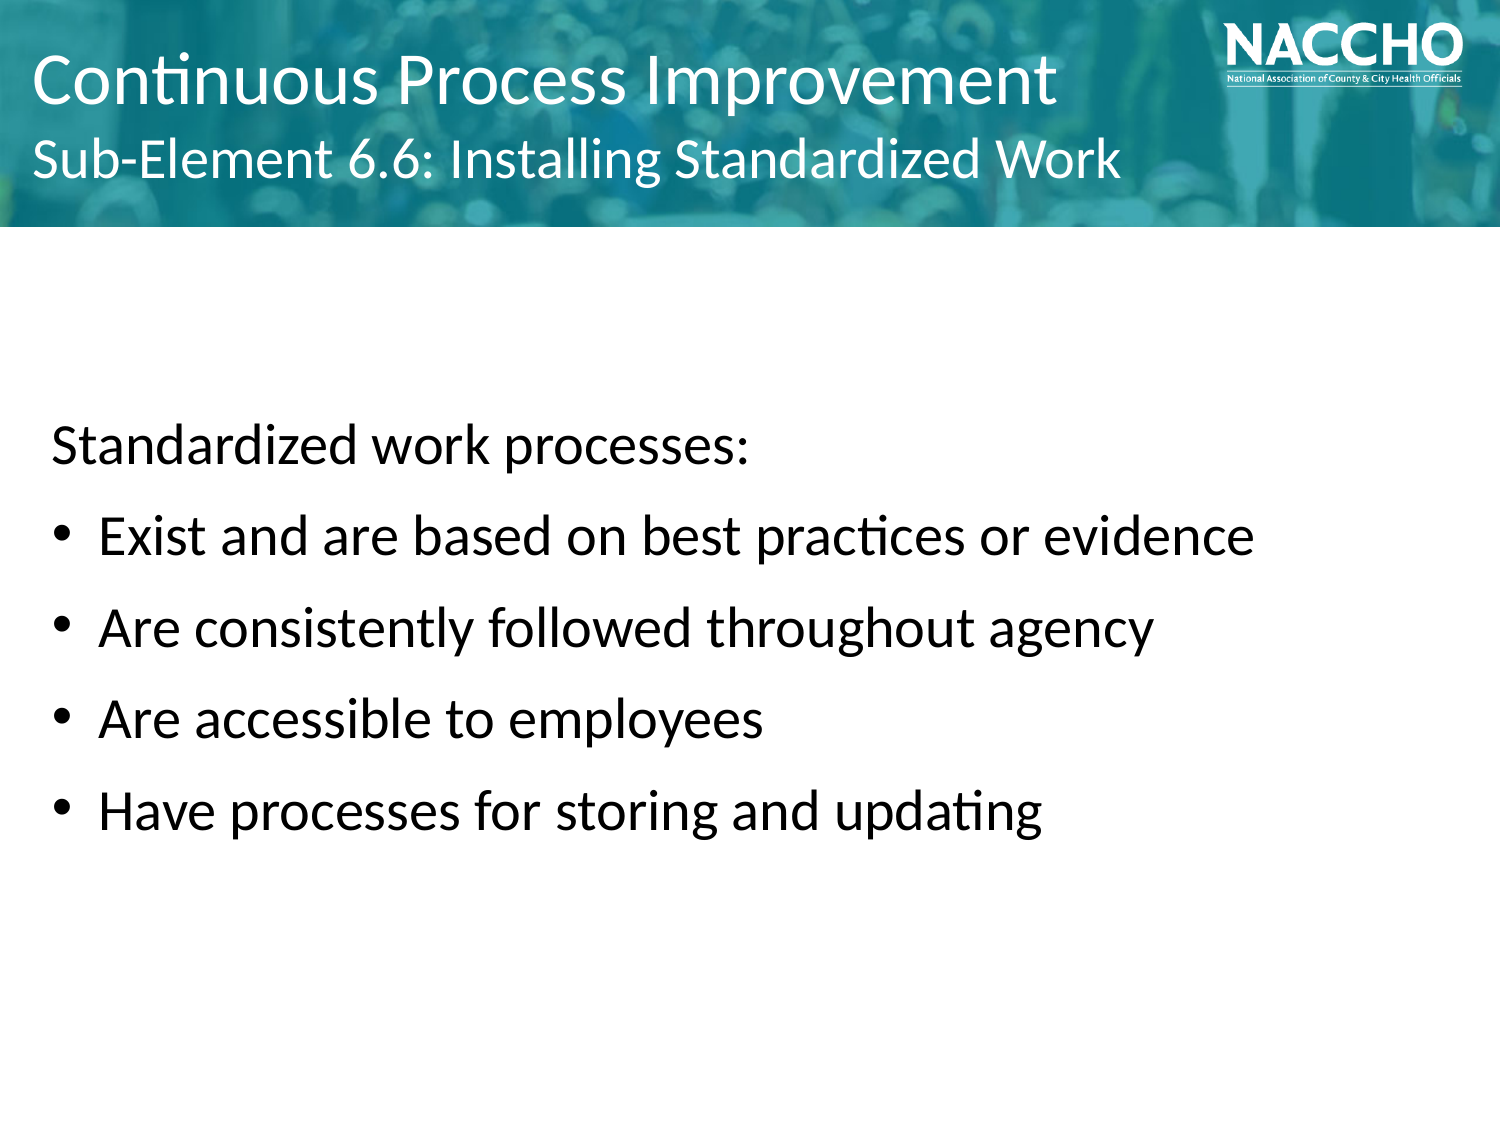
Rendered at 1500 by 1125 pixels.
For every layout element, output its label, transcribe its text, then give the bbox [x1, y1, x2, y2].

text_box Standardized work processes: Exist and are based on best practices or evidence Are consistently followed throughout agency Are accessible to employees Have processes for storing and updating [37, 393, 1463, 1125]
picture [0, 0, 1500, 227]
